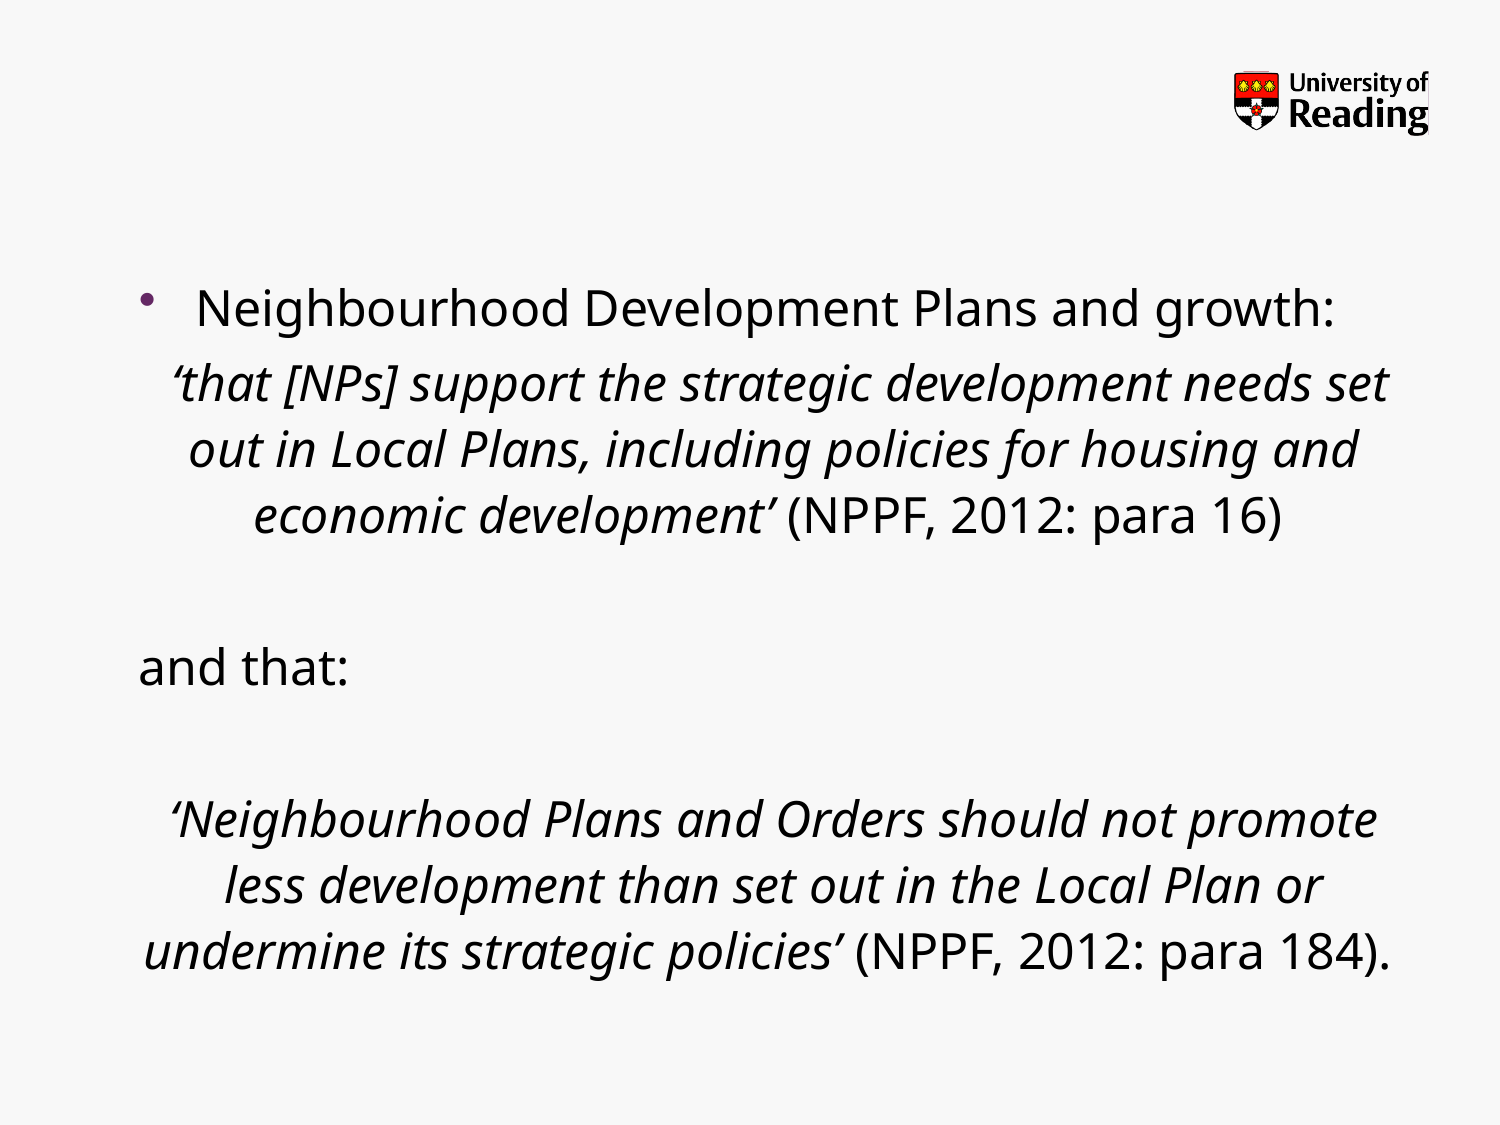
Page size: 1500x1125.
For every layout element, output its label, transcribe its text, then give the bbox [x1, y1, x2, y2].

picture [1234, 71, 1429, 136]
list Neighbourhood Development Plans and growth: ‘that [NPs] support the strategic development needs set out in Local Plans, including policies for housing and economic development’ (NPPF, 2012: para 16) and that: ‘Neighbourhood Plans and Orders should not promote less development than set out in the Local Plan or undermine its strategic policies’ (NPPF, 2012: para 184). [123, 262, 1426, 1012]
